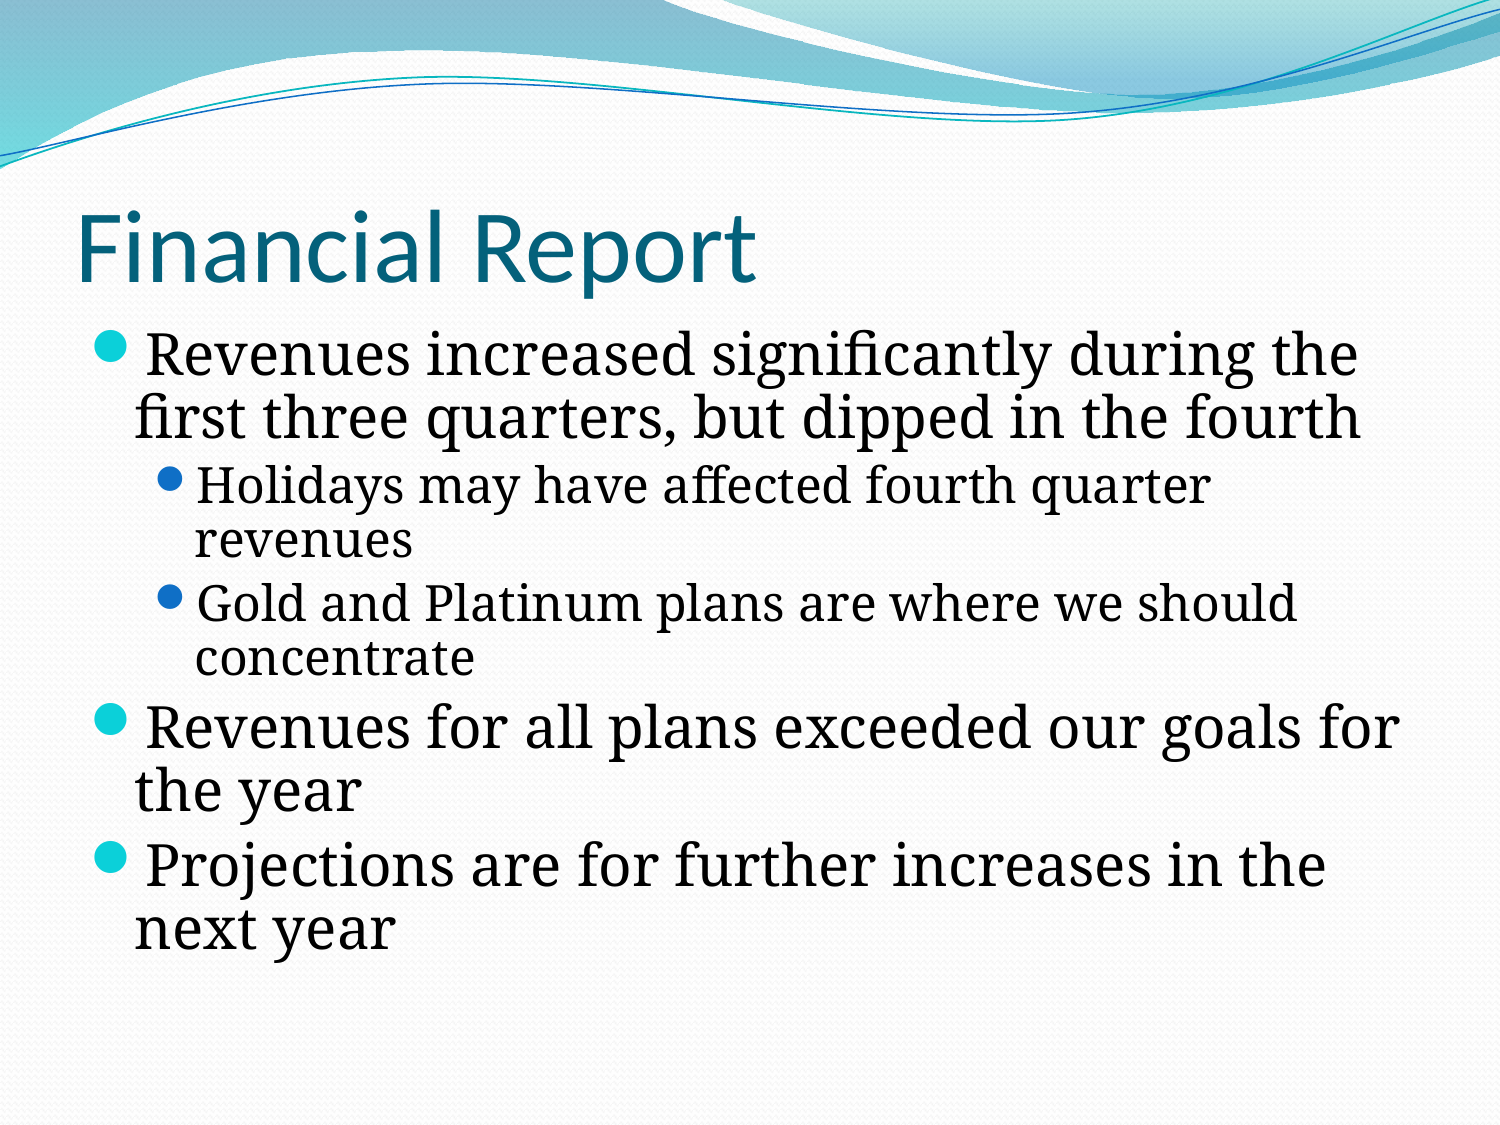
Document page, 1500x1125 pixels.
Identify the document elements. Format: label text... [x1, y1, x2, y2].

list Revenues increased significantly during the first three quarters, but dipped in the fourth Holidays may have affected fourth quarter revenues Gold and Platinum plans are where we should concentrate Revenues for all plans exceeded our goals for the year Projections are for further increases in the next year [75, 317, 1425, 1038]
title Financial Report [75, 115, 1425, 303]
